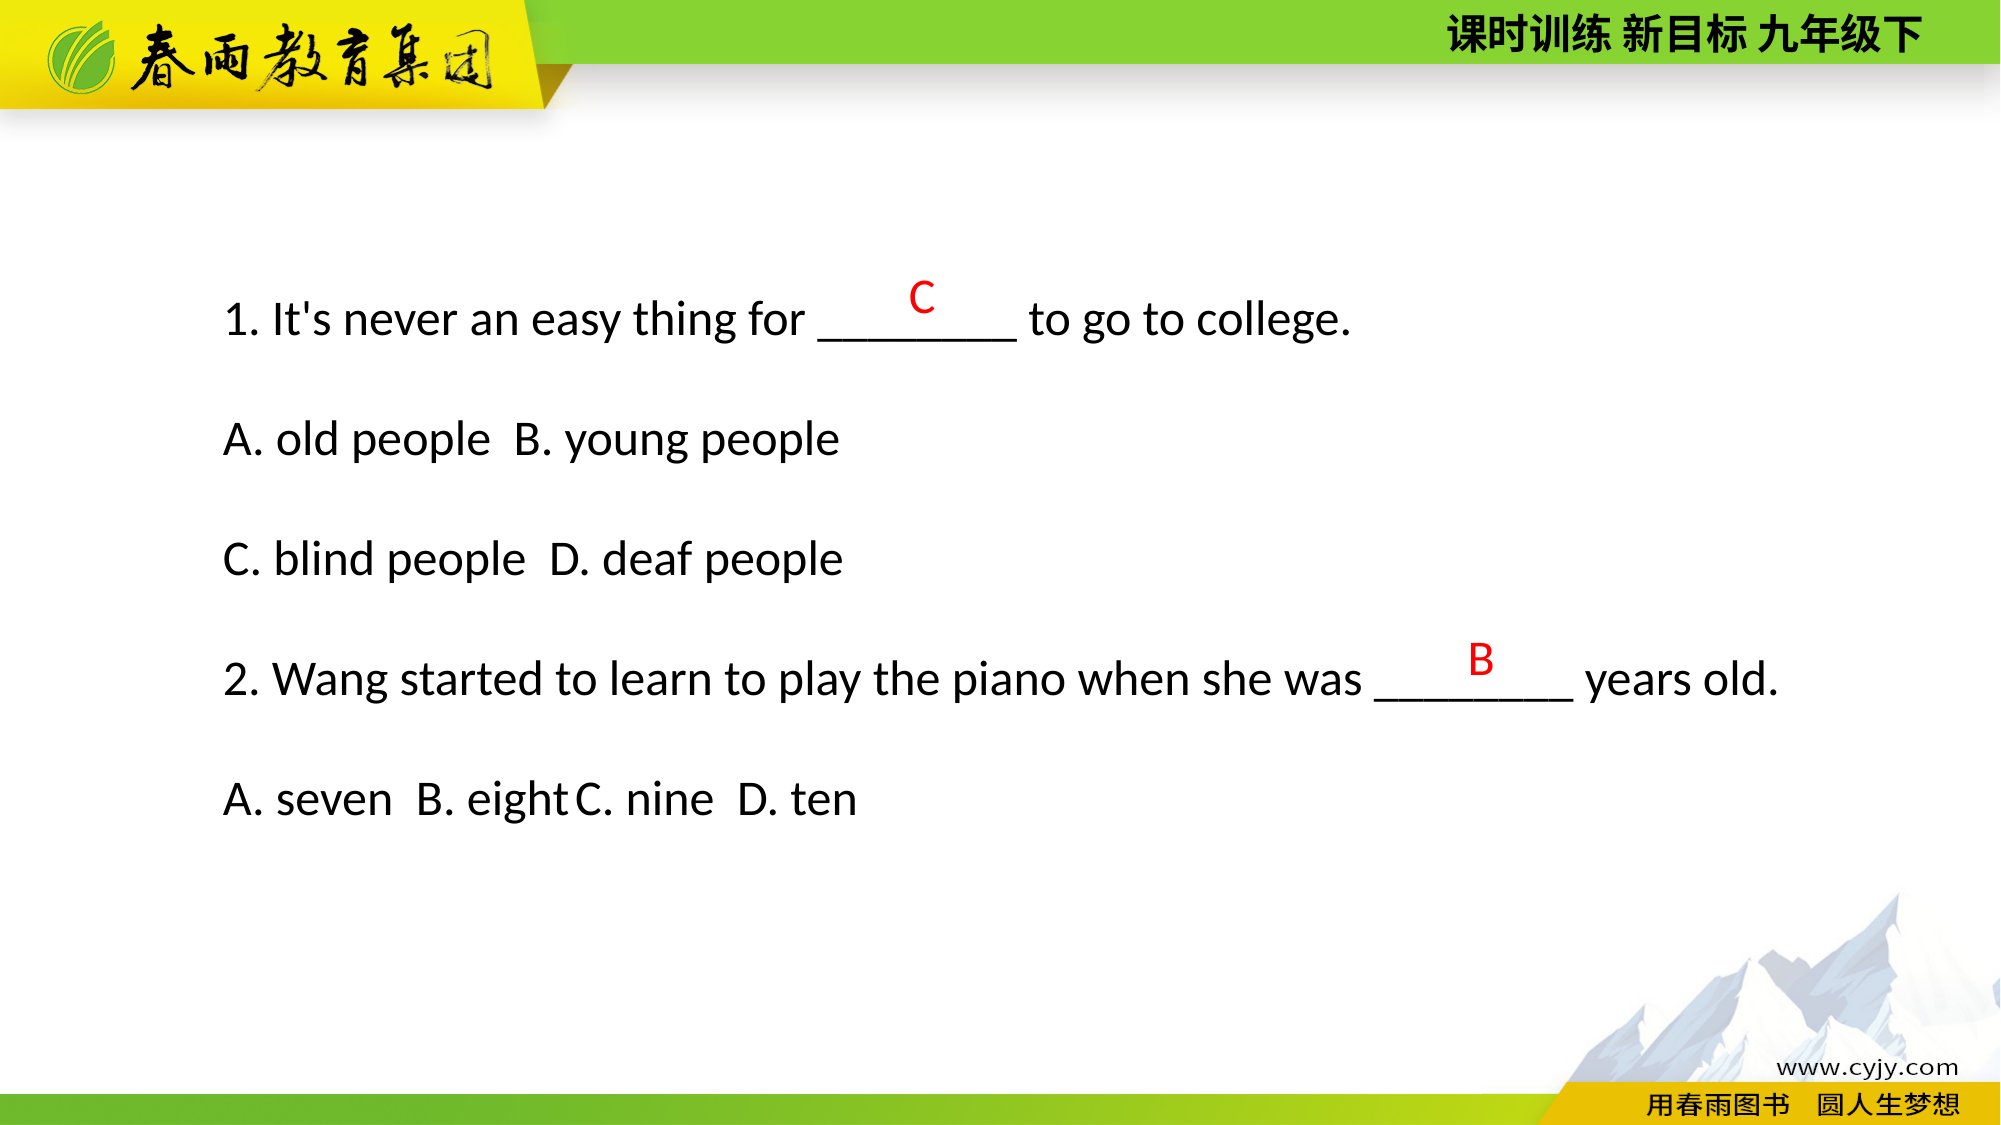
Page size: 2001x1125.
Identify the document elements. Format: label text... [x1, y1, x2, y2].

text_box C [894, 256, 951, 332]
picture [0, 0, 2001, 1125]
text_box B [1452, 618, 1511, 693]
text_box 1. It's never an easy thing for ________ to go to college. A. old people B. young people C. blind people D. deaf people 2. Wang started to learn to play the piano when she was ________ years old. A. seven B. eight C. nine D. ten [208, 218, 1864, 834]
